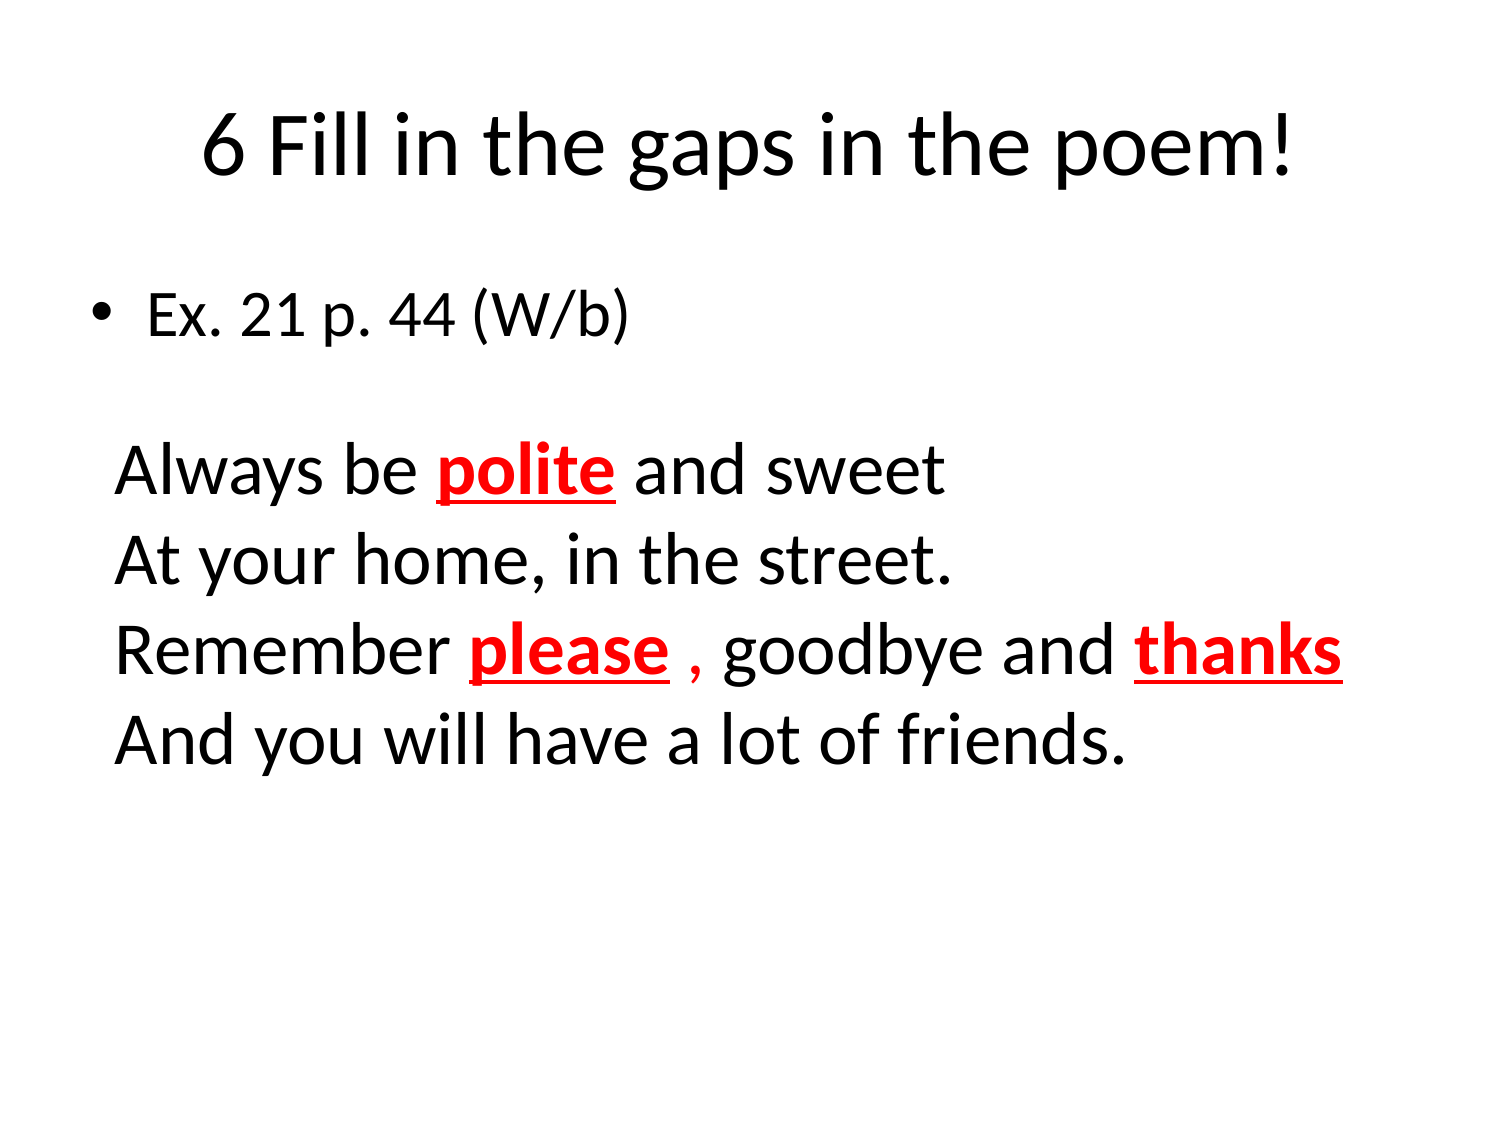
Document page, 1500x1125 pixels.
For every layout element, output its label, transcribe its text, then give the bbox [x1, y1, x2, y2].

title 6 Fill in the gaps in the poem! [75, 45, 1425, 233]
list Ex. 21 p. 44 (W/b) [75, 262, 1425, 388]
text_box Always be polite and sweet At your home, in the street. Remember please , goodbye and thanks And you will have a lot of friends. [99, 412, 1413, 788]
